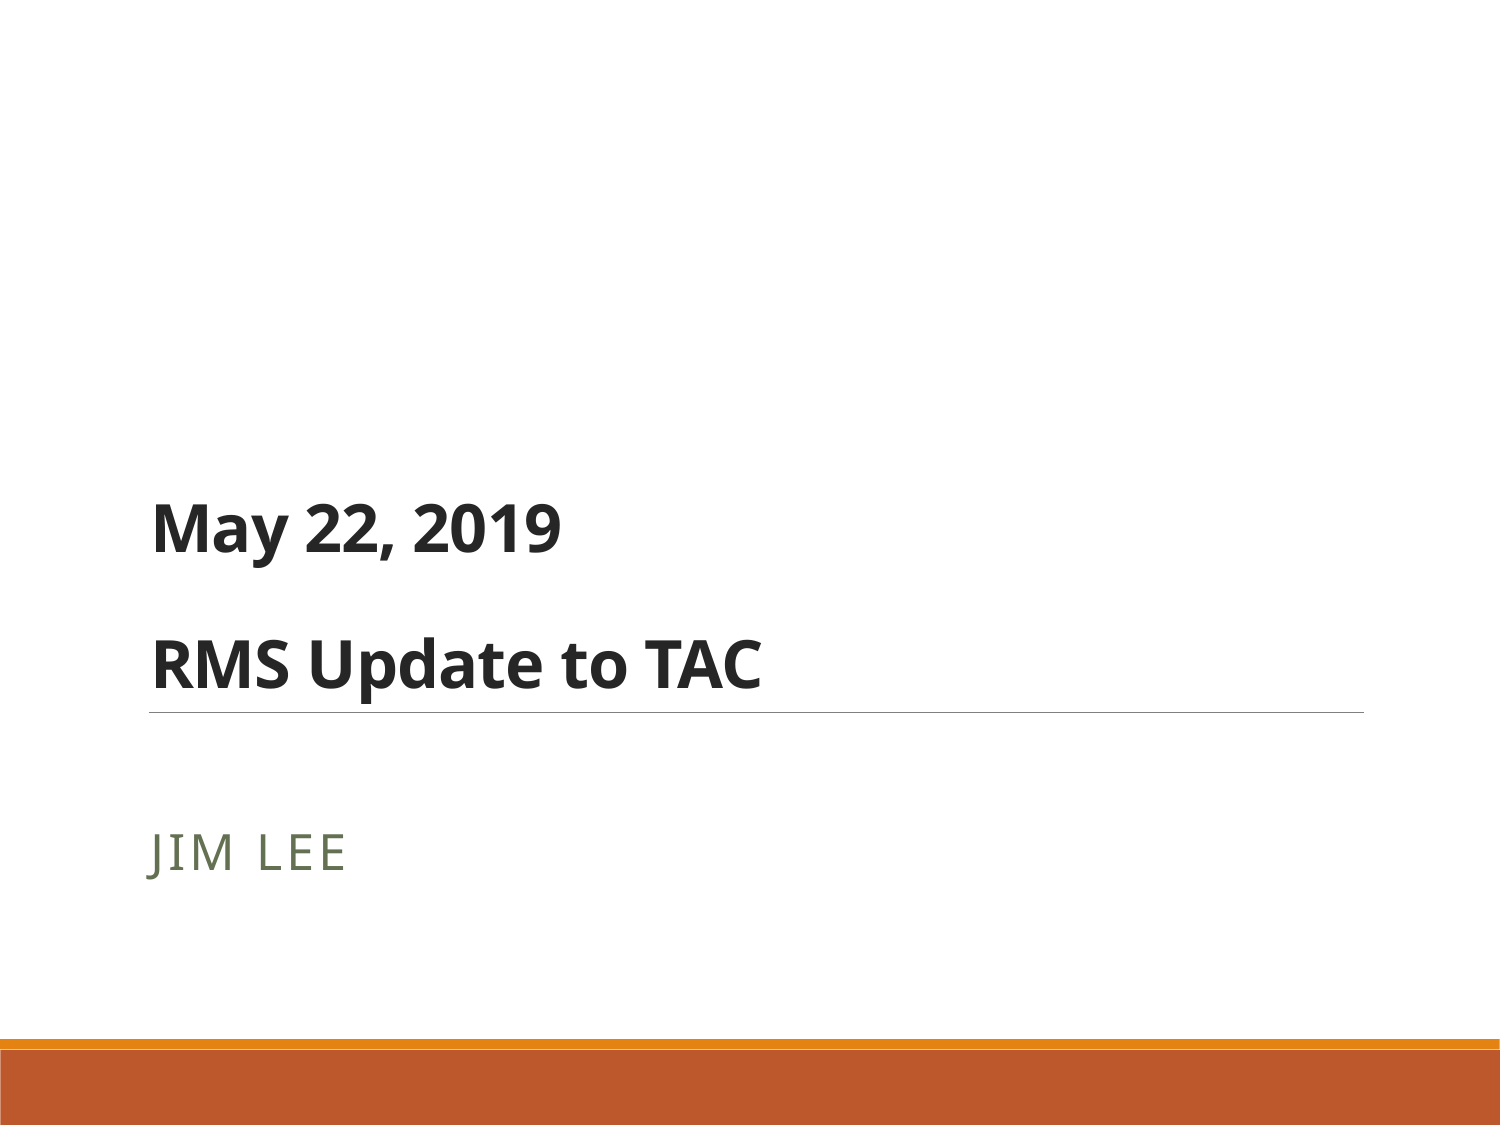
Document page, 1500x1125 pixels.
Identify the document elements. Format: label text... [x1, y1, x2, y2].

title May 22, 2019 RMS Update to TAC [135, 124, 1373, 710]
subtitle Jim Lee [135, 730, 1373, 919]
